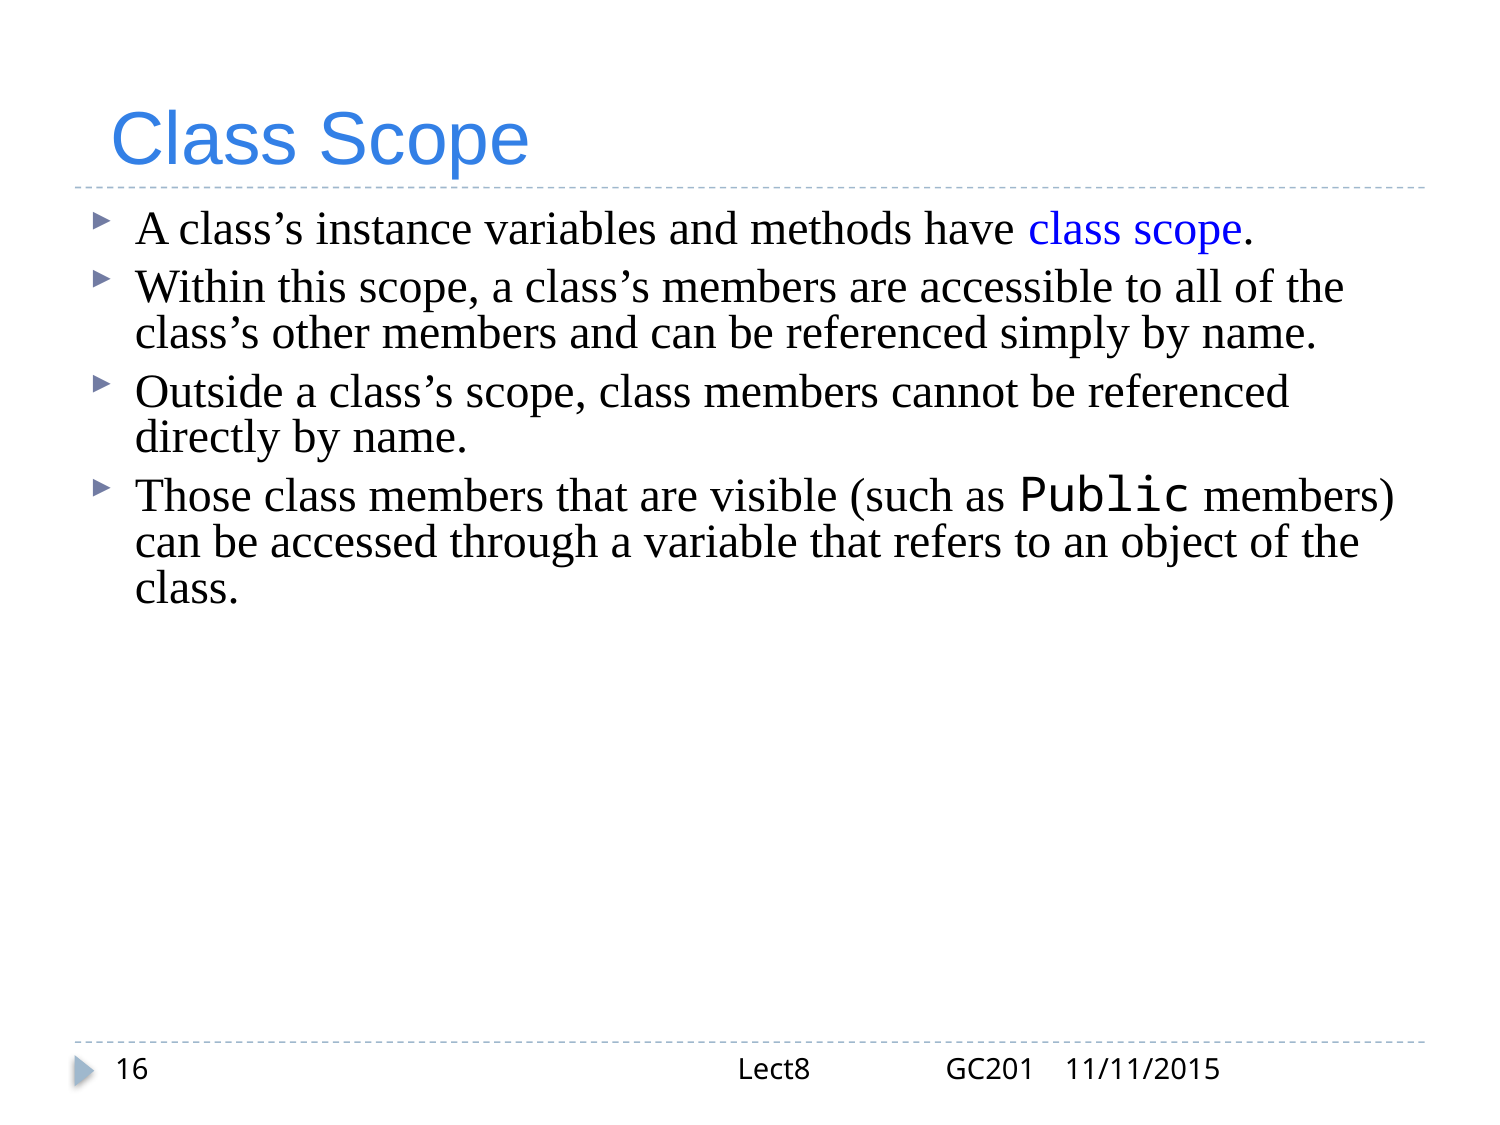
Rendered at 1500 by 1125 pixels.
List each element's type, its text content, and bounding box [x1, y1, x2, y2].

footer Lect8 GC201 [475, 1042, 1051, 1103]
list A class’s instance variables and methods have class scope. Within this scope, a class’s members are accessible to all of the class’s other members and can be referenced simply by name. Outside a class’s scope, class members cannot be referenced directly by name. Those class members that are visible (such as Public members) can be accessed through a variable that refers to an object of the class. [75, 200, 1425, 1006]
slide_number 16 [100, 1042, 426, 1103]
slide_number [1051, 1042, 1426, 1103]
title Class Scope [75, 24, 1425, 188]
